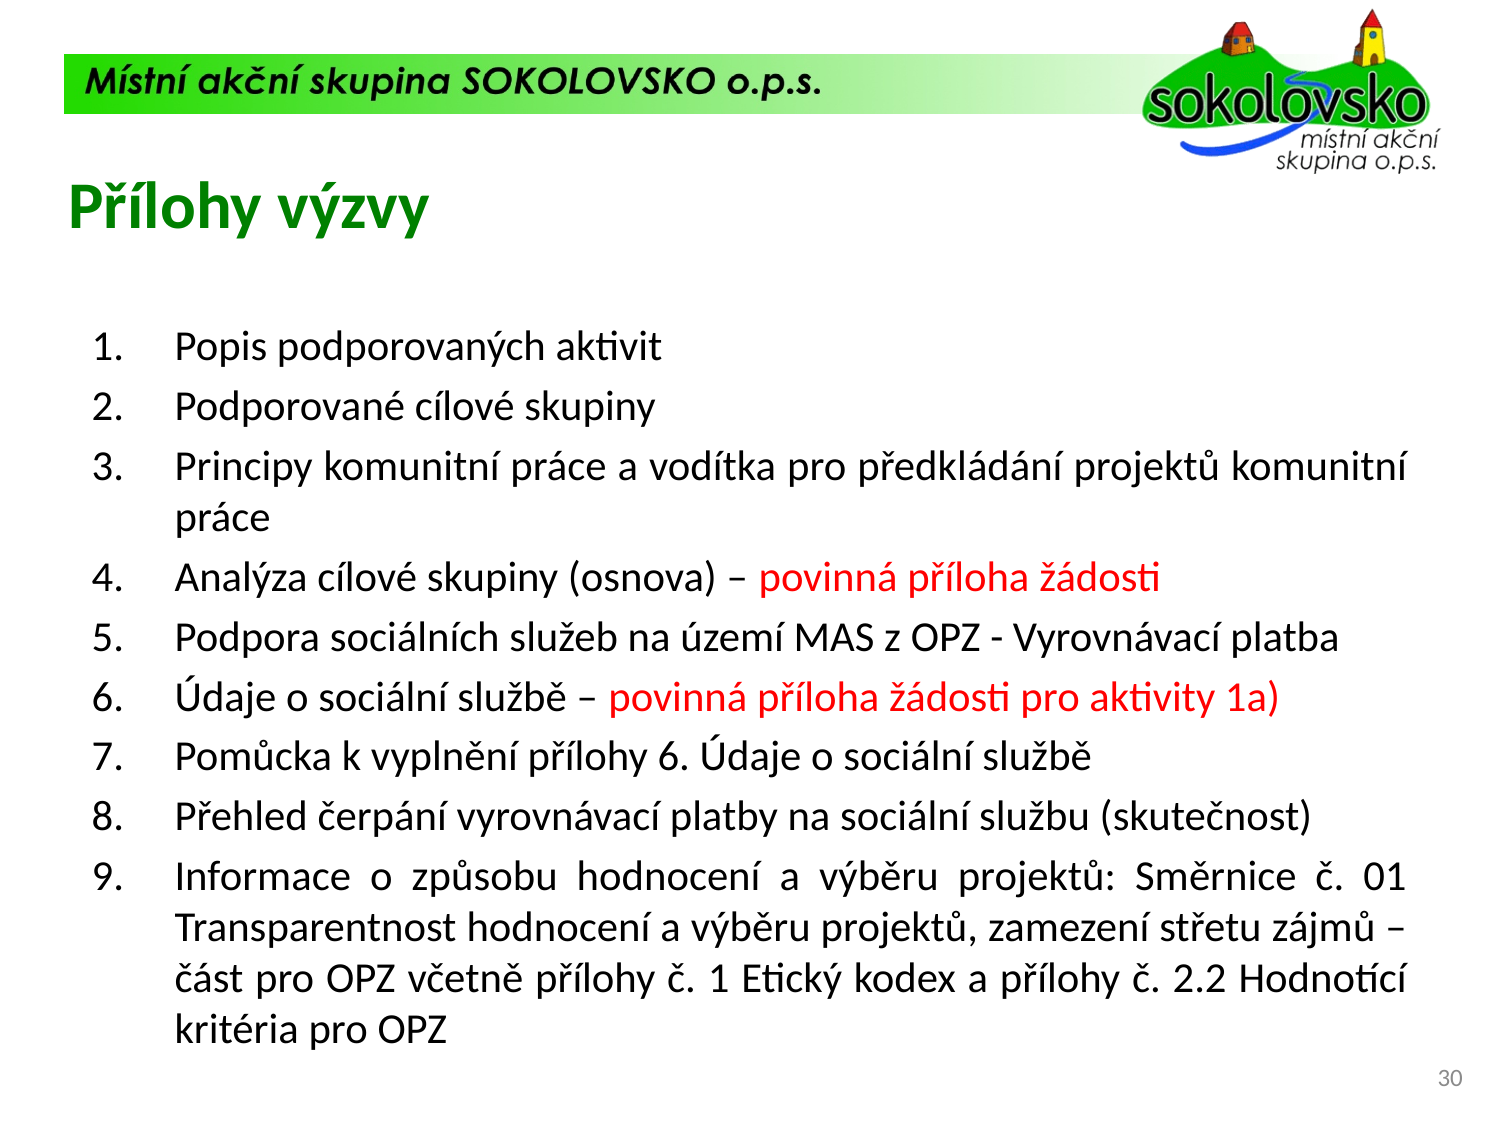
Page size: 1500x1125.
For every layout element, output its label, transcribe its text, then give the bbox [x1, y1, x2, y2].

slide_number 30 [1128, 1046, 1478, 1107]
picture [64, 0, 1455, 197]
list Popis podporovaných aktivit Podporované cílové skupiny Principy komunitní práce a vodítka pro předkládání projektů komunitní práce Analýza cílové skupiny (osnova) – povinná příloha žádosti Podpora sociálních služeb na území MAS z OPZ - Vyrovnávací platba Údaje o sociální službě – povinná příloha žádosti pro aktivity 1a) Pomůcka k vyplnění přílohy 6. Údaje o sociální službě Přehled čerpání vyrovnávací platby na sociální službu (skutečnost) Informace o způsobu hodnocení a výběru projektů: Směrnice č. 01 Transparentnost hodnocení a výběru projektů, zamezení střetu zájmů – část pro OPZ včetně přílohy č. 1 Etický kodex a přílohy č. 2.2 Hodnotící kritéria pro OPZ [76, 250, 1424, 1083]
title Přílohy výzvy [53, 137, 1404, 268]
